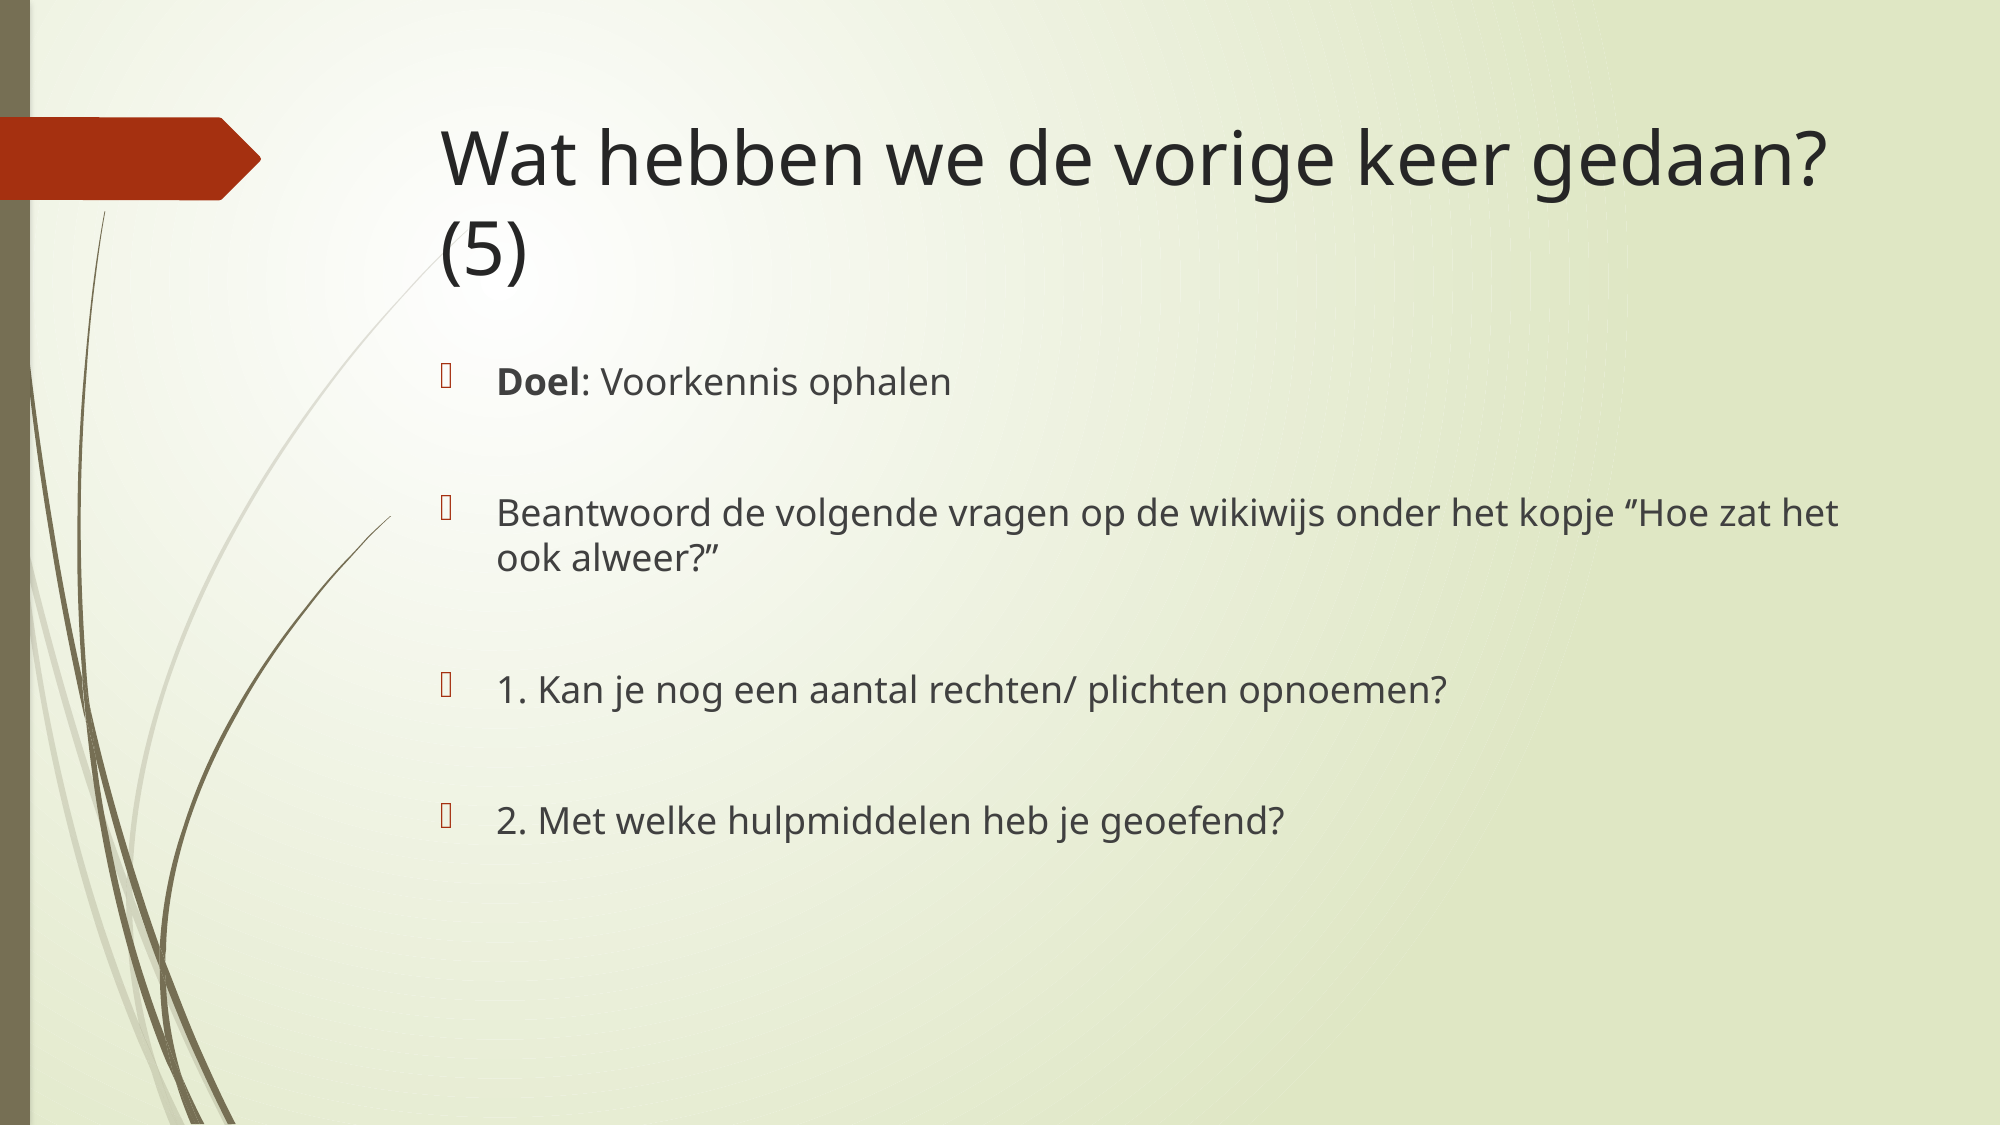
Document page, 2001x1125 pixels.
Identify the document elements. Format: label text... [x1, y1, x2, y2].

title Wat hebben we de vorige keer gedaan? (5) [425, 102, 1888, 313]
list Doel: Voorkennis ophalen Beantwoord de volgende vragen op de wikiwijs onder het kopje ‘’Hoe zat het ook alweer?’’ 1. Kan je nog een aantal rechten/ plichten opnoemen? 2. Met welke hulpmiddelen heb je geoefend? [424, 350, 1888, 970]
